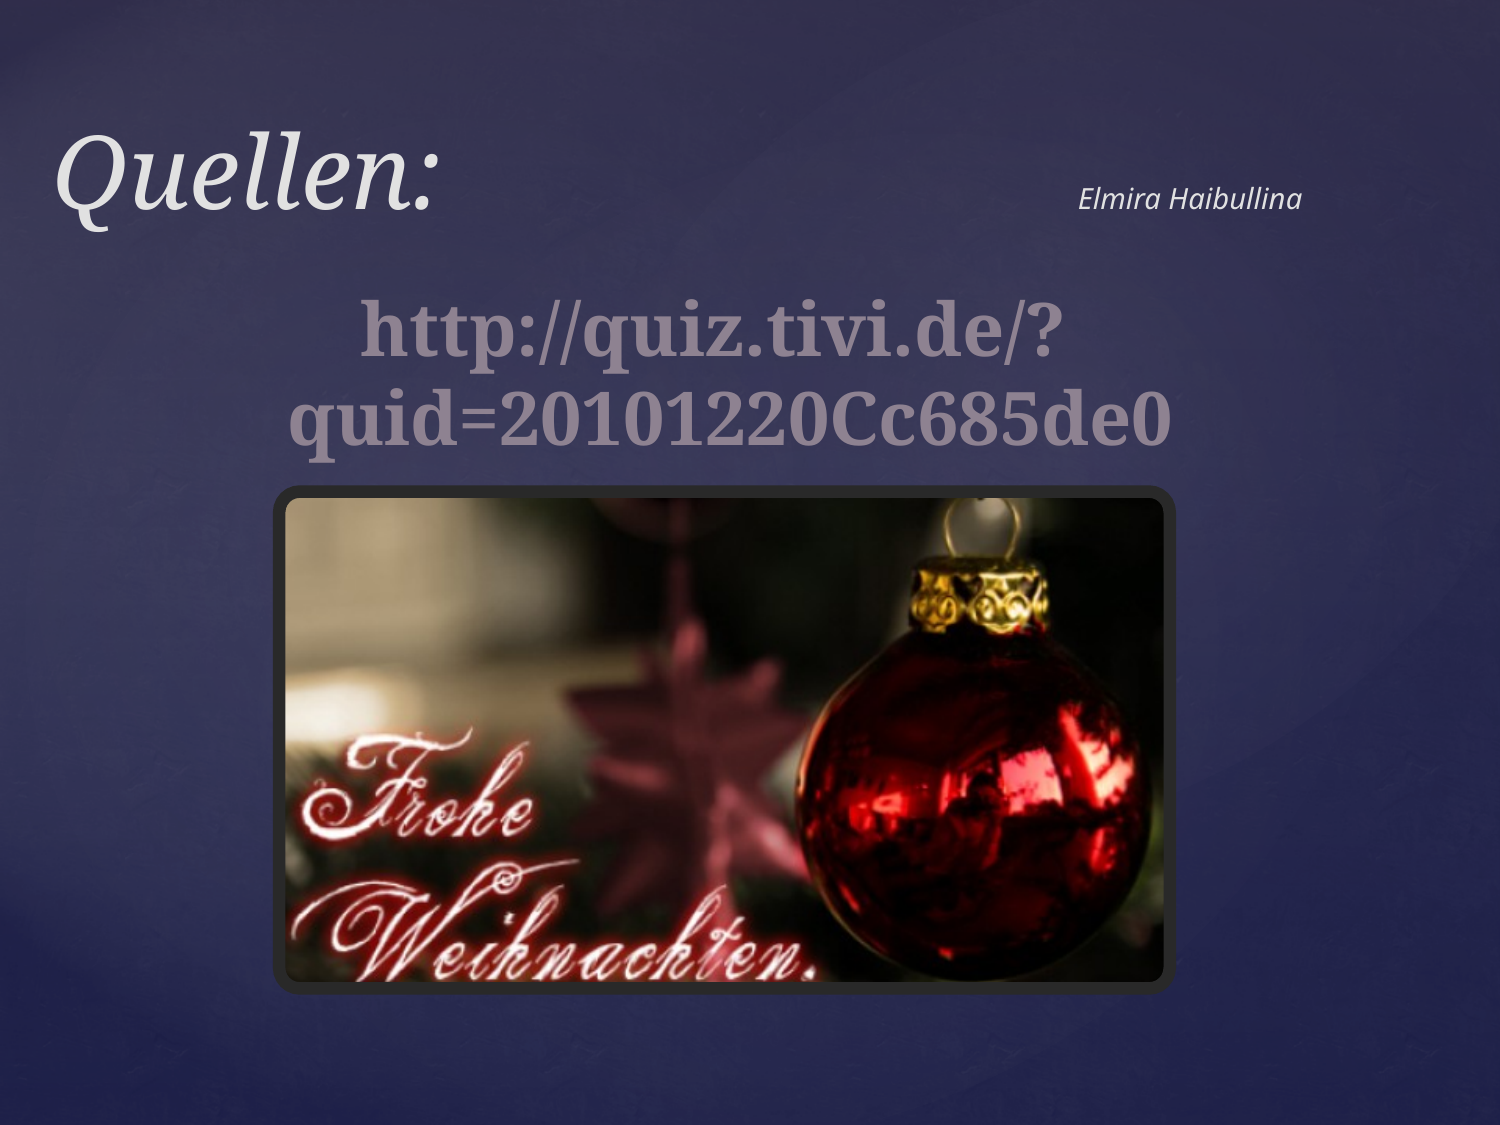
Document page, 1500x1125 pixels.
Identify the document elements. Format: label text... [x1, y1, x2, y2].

list http://quiz.tivi.de/?quid=20101220Cc685de0 [37, 275, 1388, 468]
title Quellen: Elmira Haibullina [37, 75, 1388, 263]
picture [278, 491, 1171, 989]
